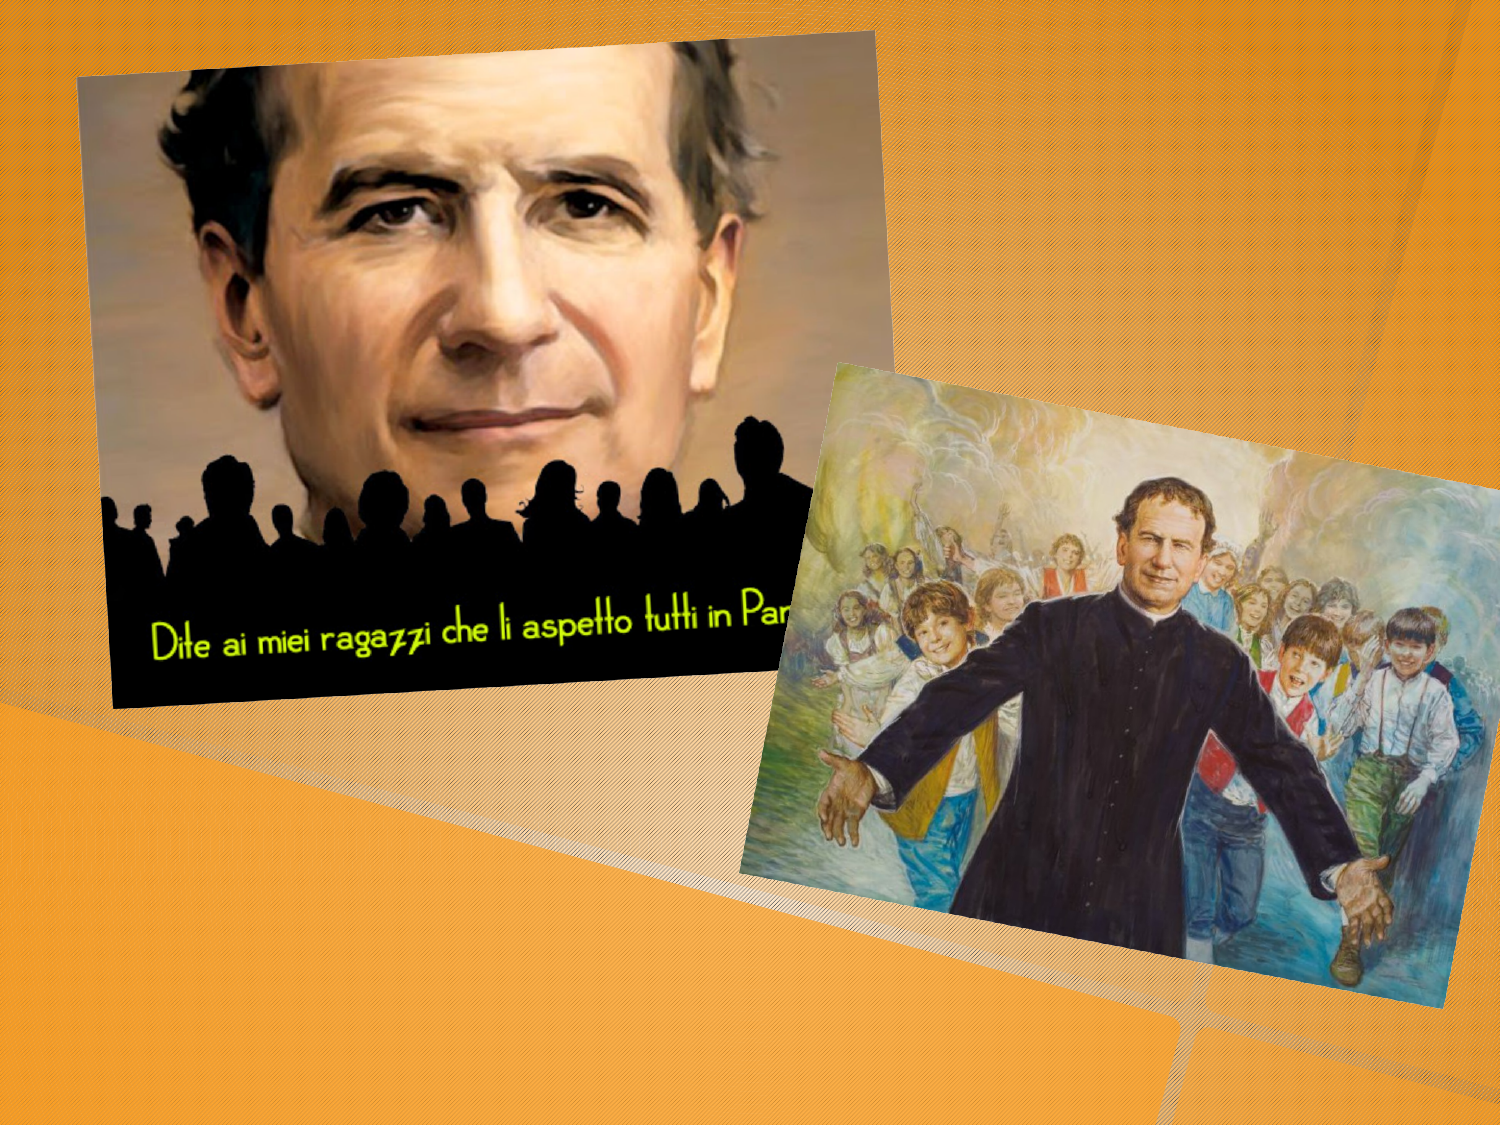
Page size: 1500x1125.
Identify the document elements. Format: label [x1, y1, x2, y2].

picture [77, 30, 1500, 1009]
